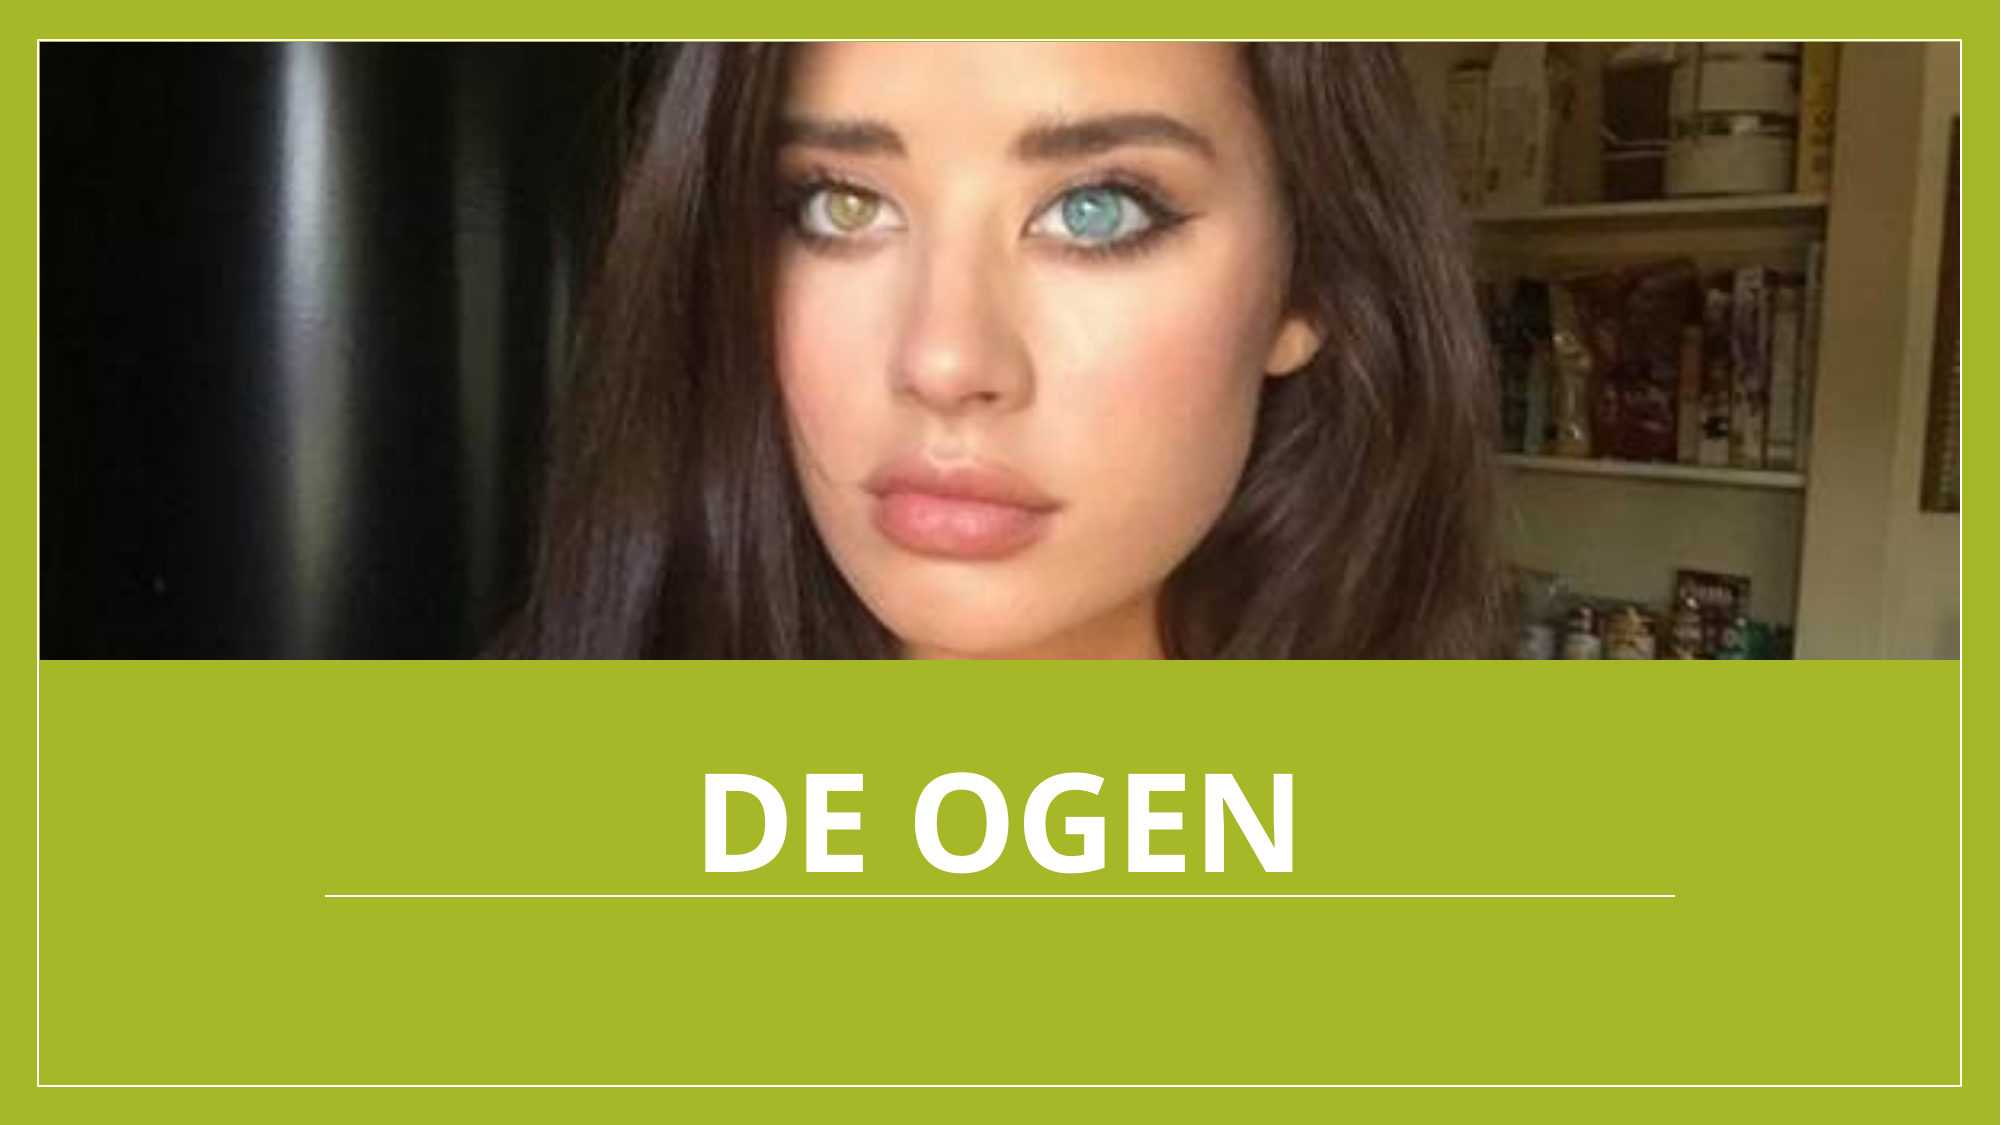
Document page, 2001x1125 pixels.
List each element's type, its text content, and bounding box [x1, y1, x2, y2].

text_box [36, 38, 1963, 46]
title De ogen [182, 690, 1818, 908]
text_box [36, 668, 1963, 1088]
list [39, 41, 1961, 660]
